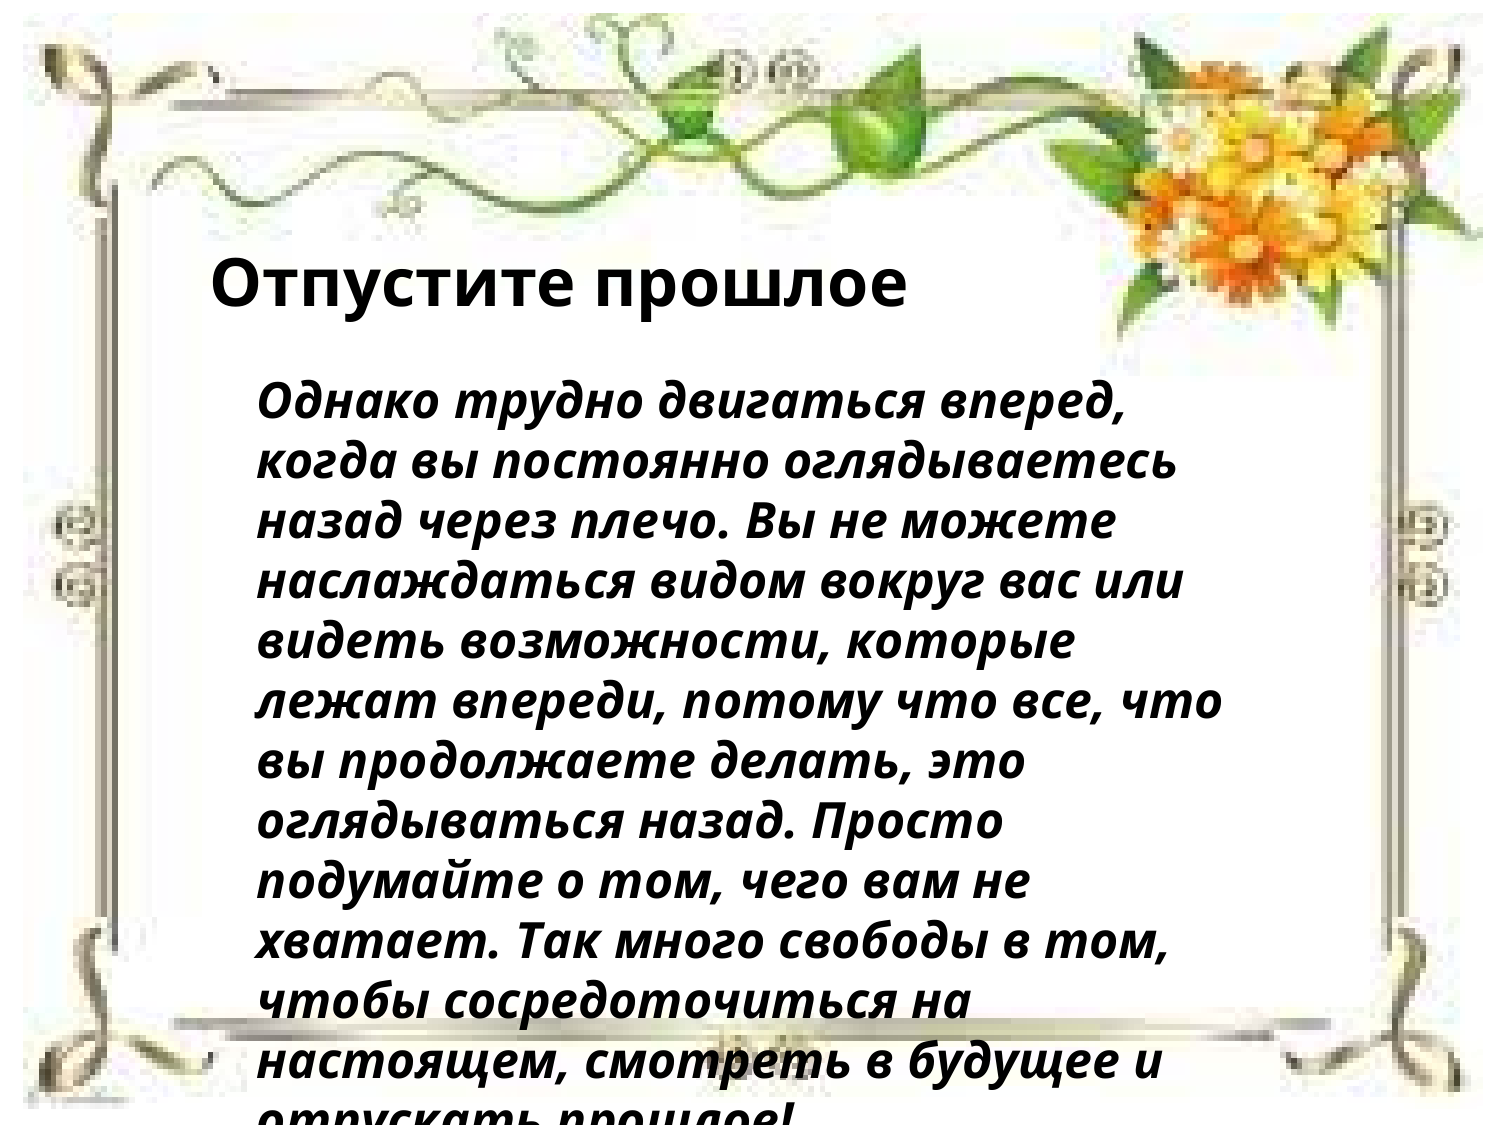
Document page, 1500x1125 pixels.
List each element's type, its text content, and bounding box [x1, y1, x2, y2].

text_box Однако трудно двигаться вперед, когда вы постоянно оглядываетесь назад через плечо. Вы не можете наслаждаться видом вокруг вас или видеть возможности, которые лежат впереди, потому что все, что вы продолжаете делать, это оглядываться назад. Просто подумайте о том, чего вам не хватает. Так много свободы в том, чтобы сосредоточиться на настоящем, смотреть в будущее и отпускать прошлое! [242, 1109, 1282, 1125]
picture [23, 16, 1477, 1109]
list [29, 13, 1483, 1106]
